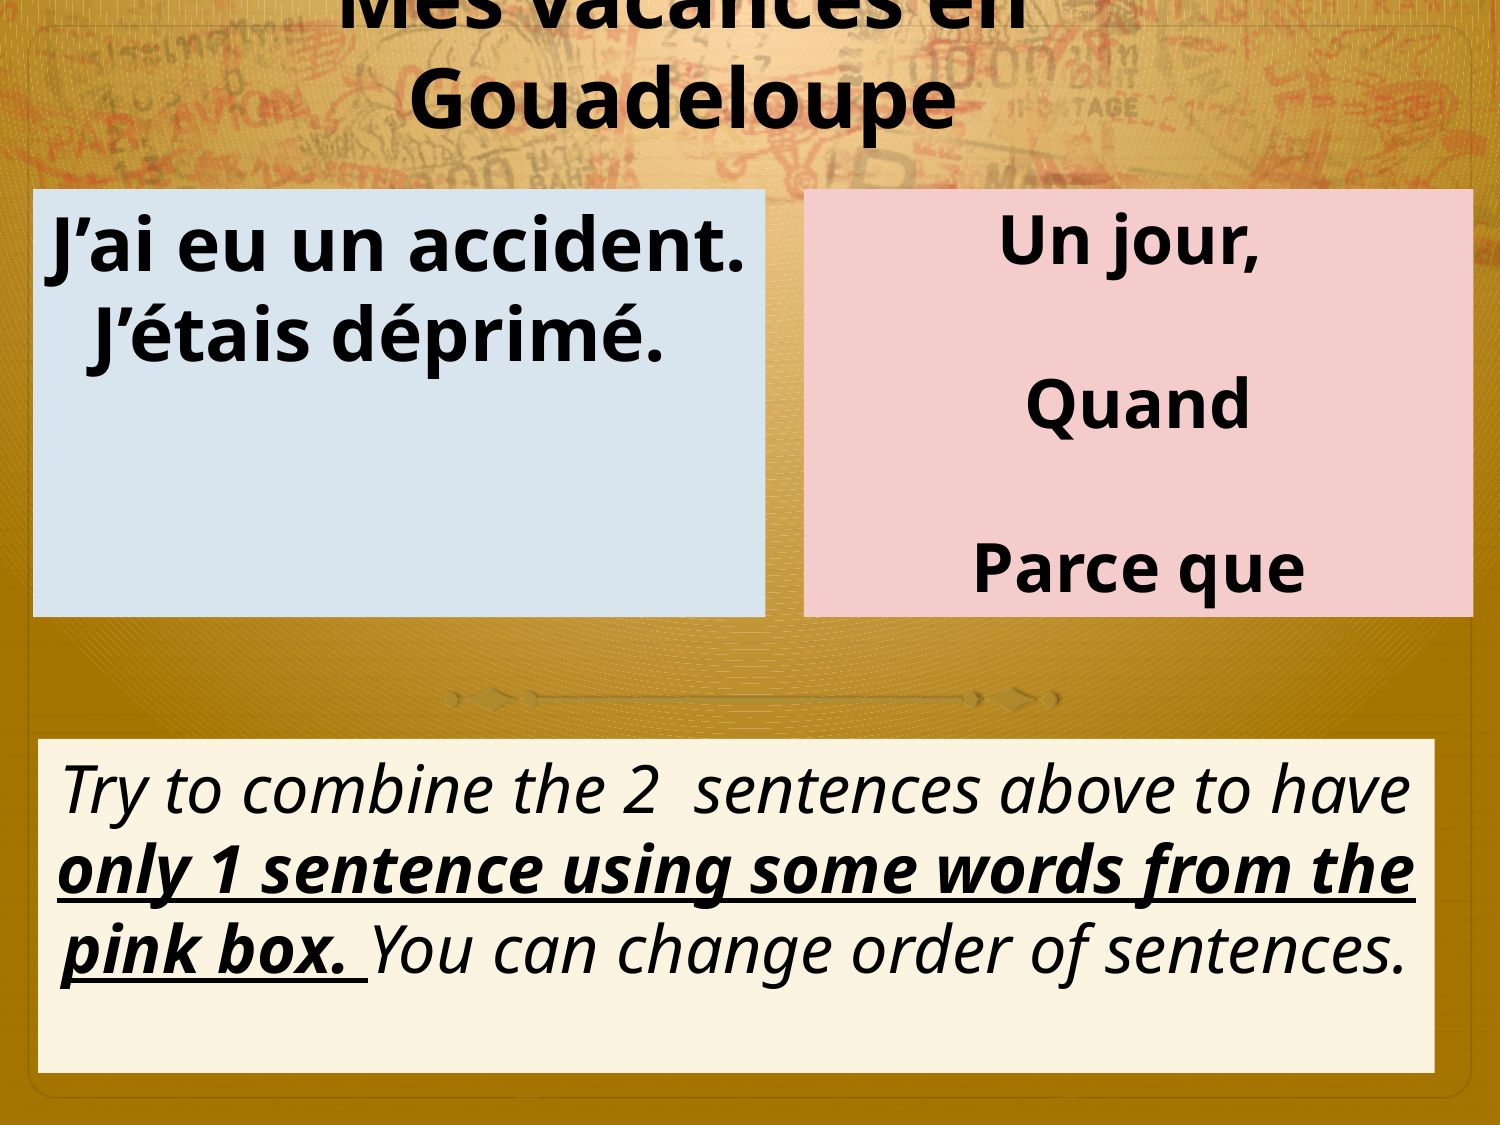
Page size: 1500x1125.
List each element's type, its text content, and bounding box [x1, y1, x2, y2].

picture [0, 0, 1500, 1125]
text_box Try to combine the 2 sentences above to have only 1 sentence using some words from the pink box. You can change order of sentences. [38, 738, 1435, 1073]
text_box Un jour, Quand Parce que [803, 189, 1474, 617]
subtitle J’ai eu un accident. J’étais déprimé. [33, 189, 766, 618]
title Mes vacances en Gouadeloupe [38, 20, 1329, 153]
